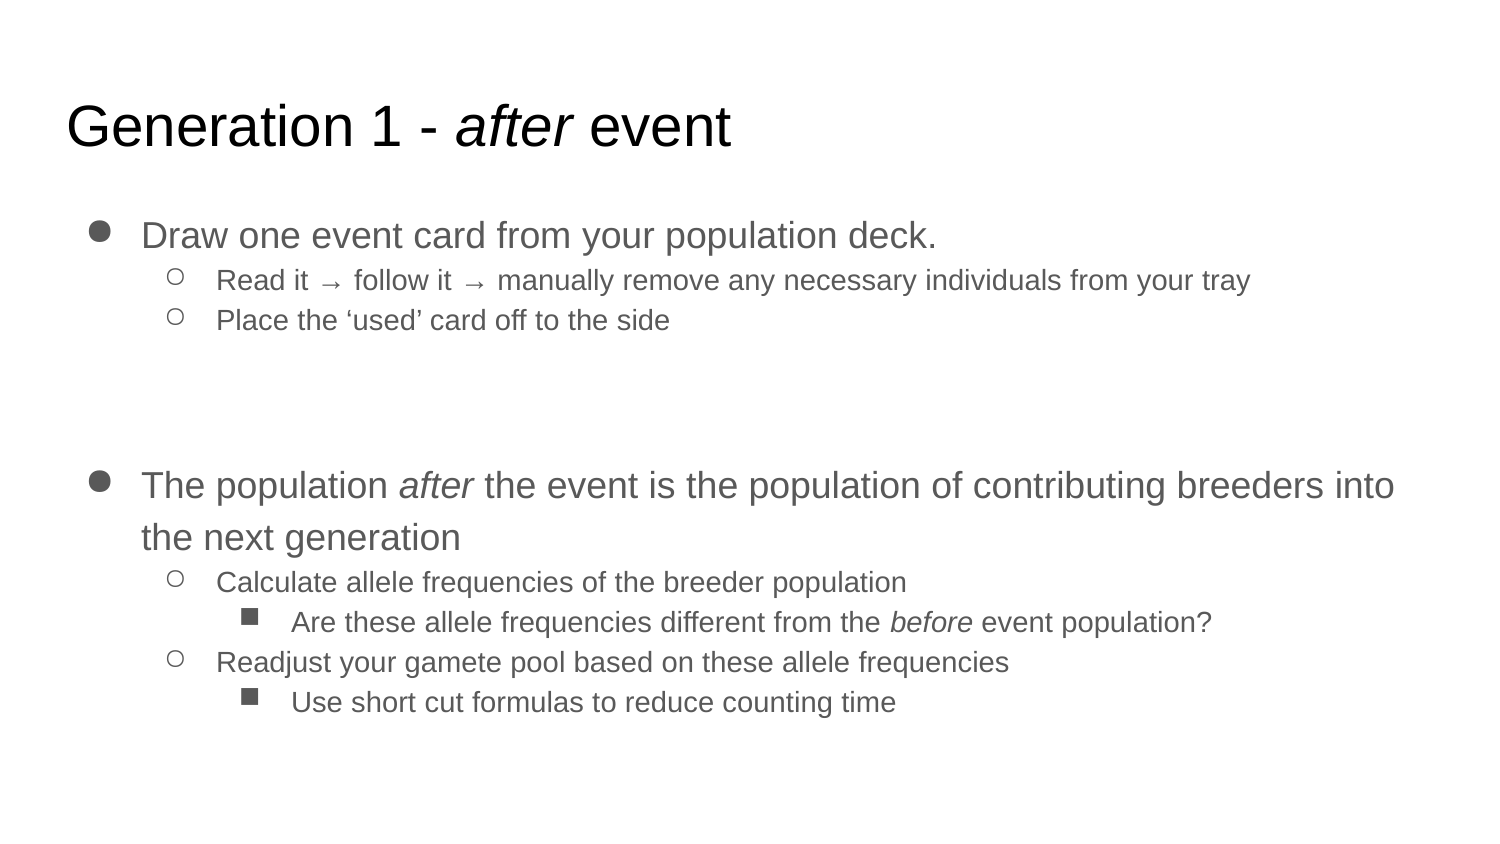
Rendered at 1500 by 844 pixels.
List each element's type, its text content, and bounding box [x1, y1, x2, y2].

title Generation 1 - after event [51, 72, 1449, 167]
list Draw one event card from your population deck. Read it → follow it → manually remove any necessary individuals from your tray Place the ‘used’ card off to the side The population after the event is the population of contributing breeders into the next generation Calculate allele frequencies of the breeder population Are these allele frequencies different from the before event population? Readjust your gamete pool based on these allele frequencies Use short cut formulas to reduce counting time [51, 189, 1449, 750]
